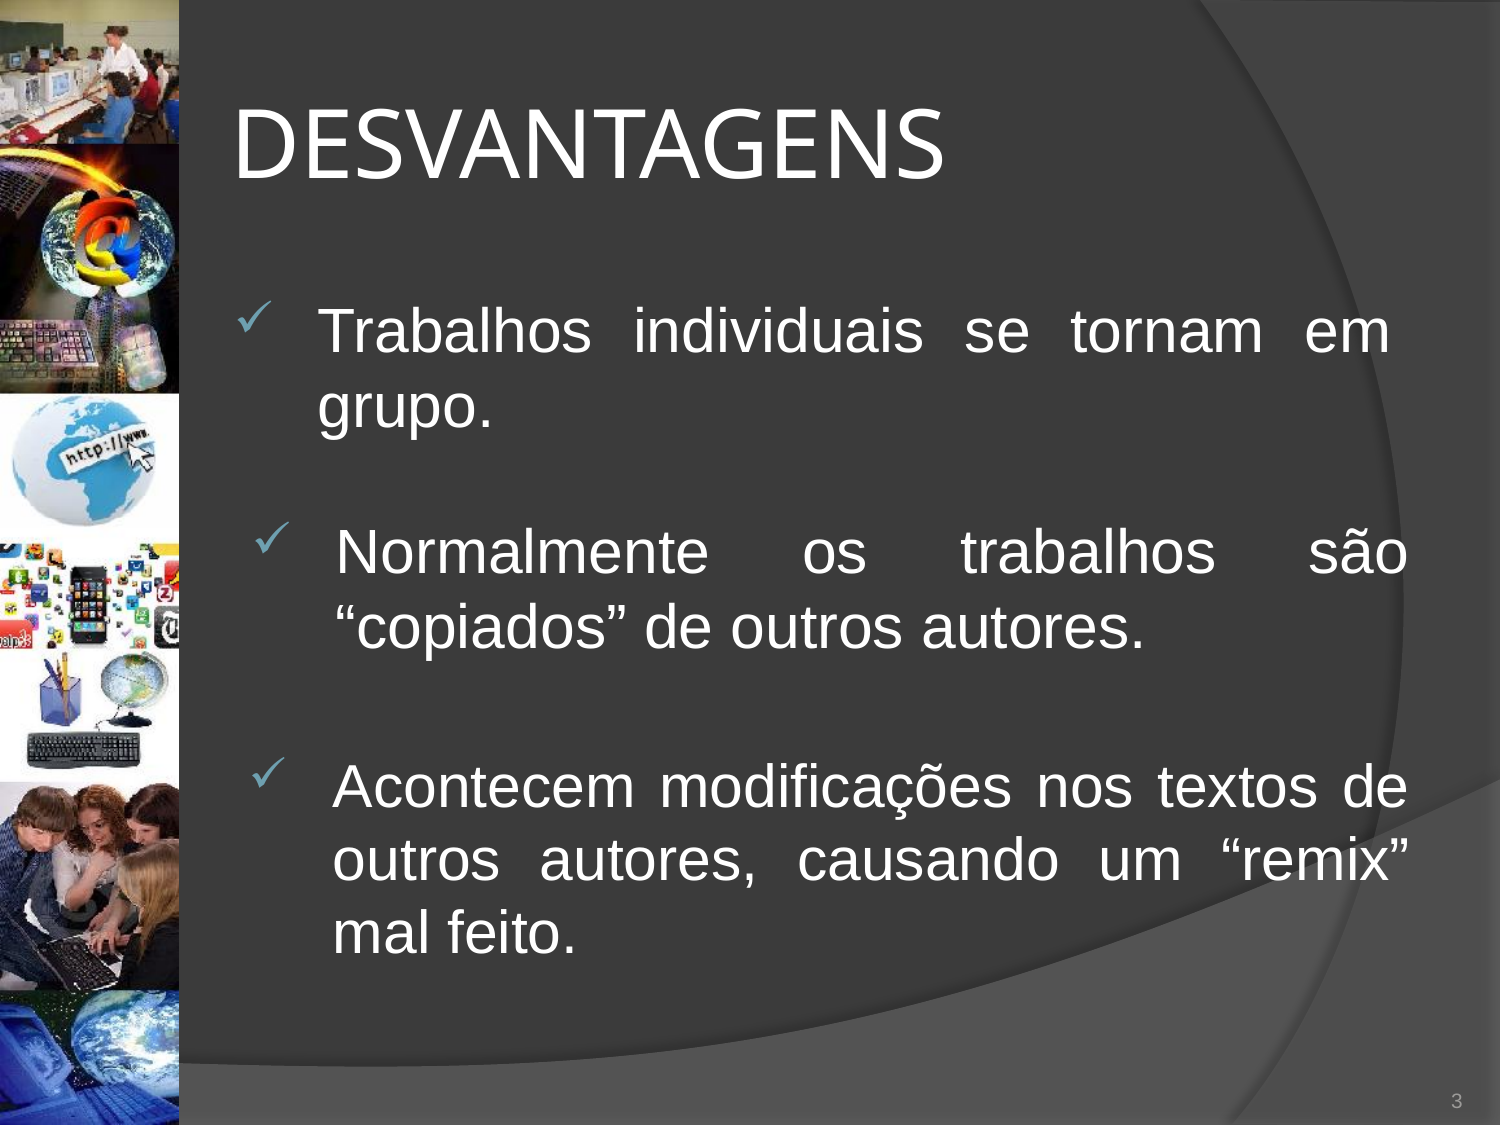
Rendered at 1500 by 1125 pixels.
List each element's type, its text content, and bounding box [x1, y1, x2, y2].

text_box Acontecem modificações nos textos de outros autores, causando um “remix” mal feito. [230, 739, 1426, 974]
title DESVANTAGENS [222, 46, 1448, 235]
picture [0, 0, 179, 1125]
slide_number 3 [1337, 1053, 1463, 1114]
text_box Trabalhos individuais se tornam em grupo. [212, 282, 1408, 517]
text_box Normalmente os trabalhos são “copiados” de outros autores. [230, 503, 1426, 738]
